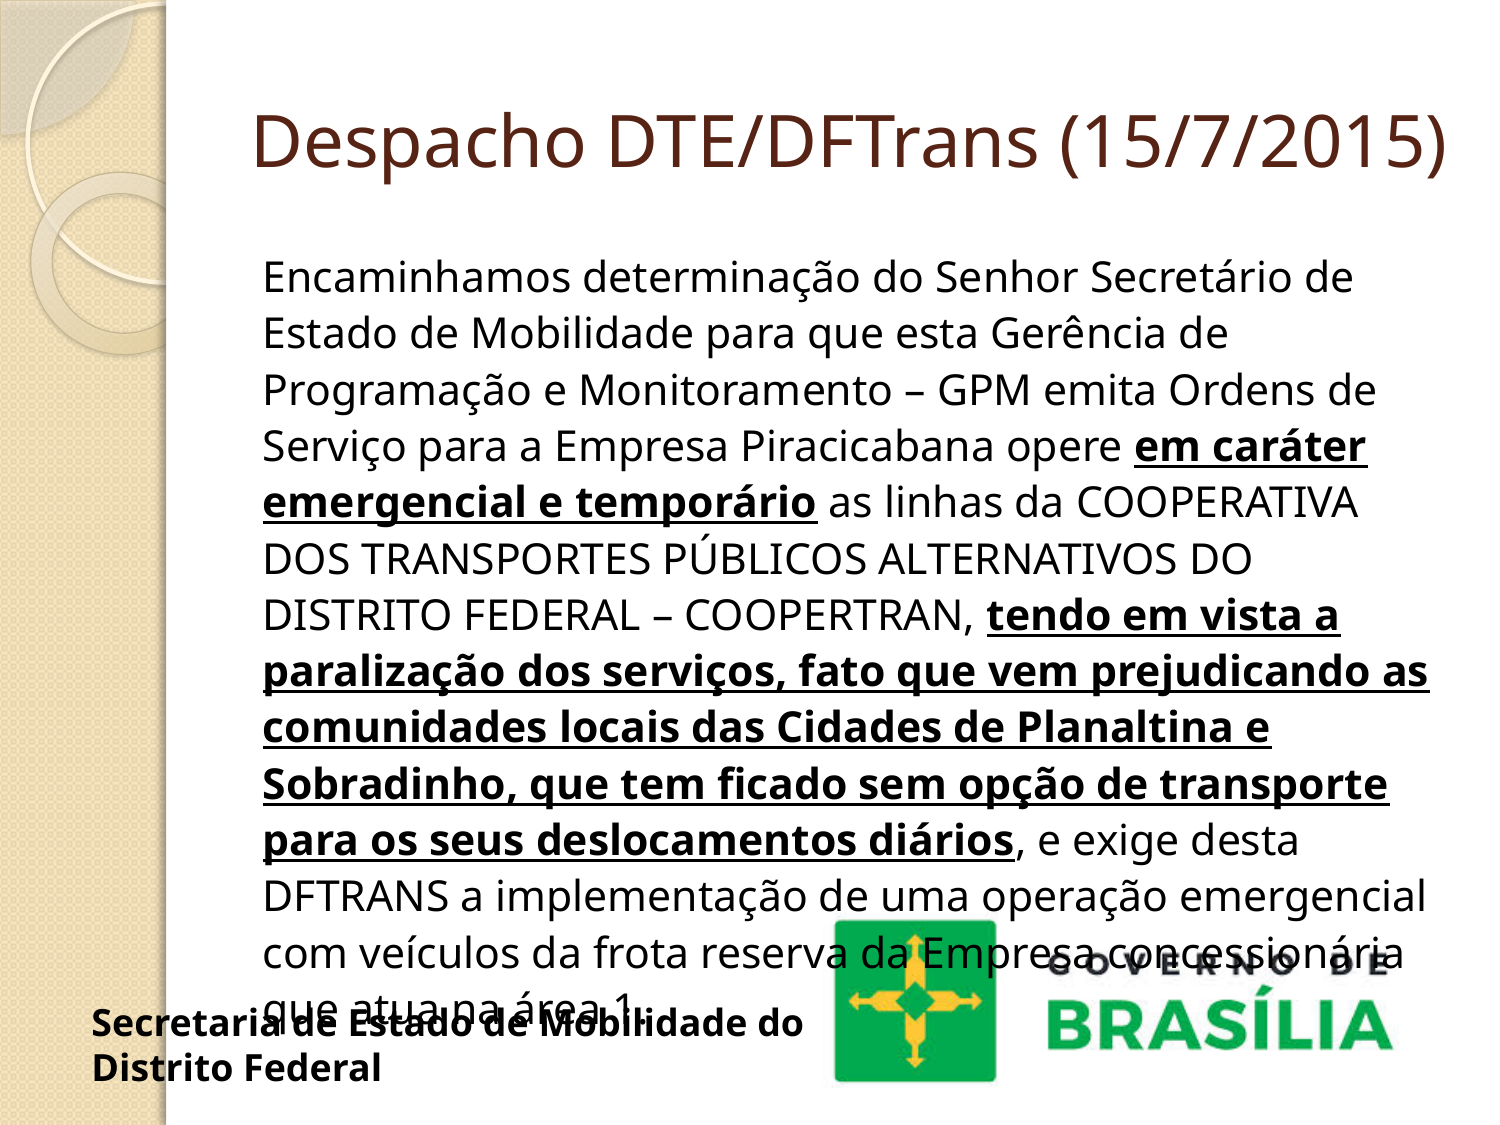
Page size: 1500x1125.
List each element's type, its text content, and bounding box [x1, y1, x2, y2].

picture [823, 1047, 1424, 1118]
title Despacho DTE/DFTrans (15/7/2015) [235, 45, 1466, 233]
list Encaminhamos determinação do Senhor Secretário de Estado de Mobilidade para que esta Gerência de Programação e Monitoramento – GPM emita Ordens de Serviço para a Empresa Piracicabana opere em caráter emergencial e temporário as linhas da COOPERATIVA DOS TRANSPORTES PÚBLICOS ALTERNATIVOS DO DISTRITO FEDERAL – COOPERTRAN, tendo em vista a paralização dos serviços, fato que vem prejudicando as comunidades locais das Cidades de Planaltina e Sobradinho, que tem ficado sem opção de transporte para os seus deslocamentos diários, e exige desta DFTRANS a implementação de uma operação emergencial com veículos da frota reserva da Empresa concessionária que atua na área 1. [235, 237, 1466, 1047]
